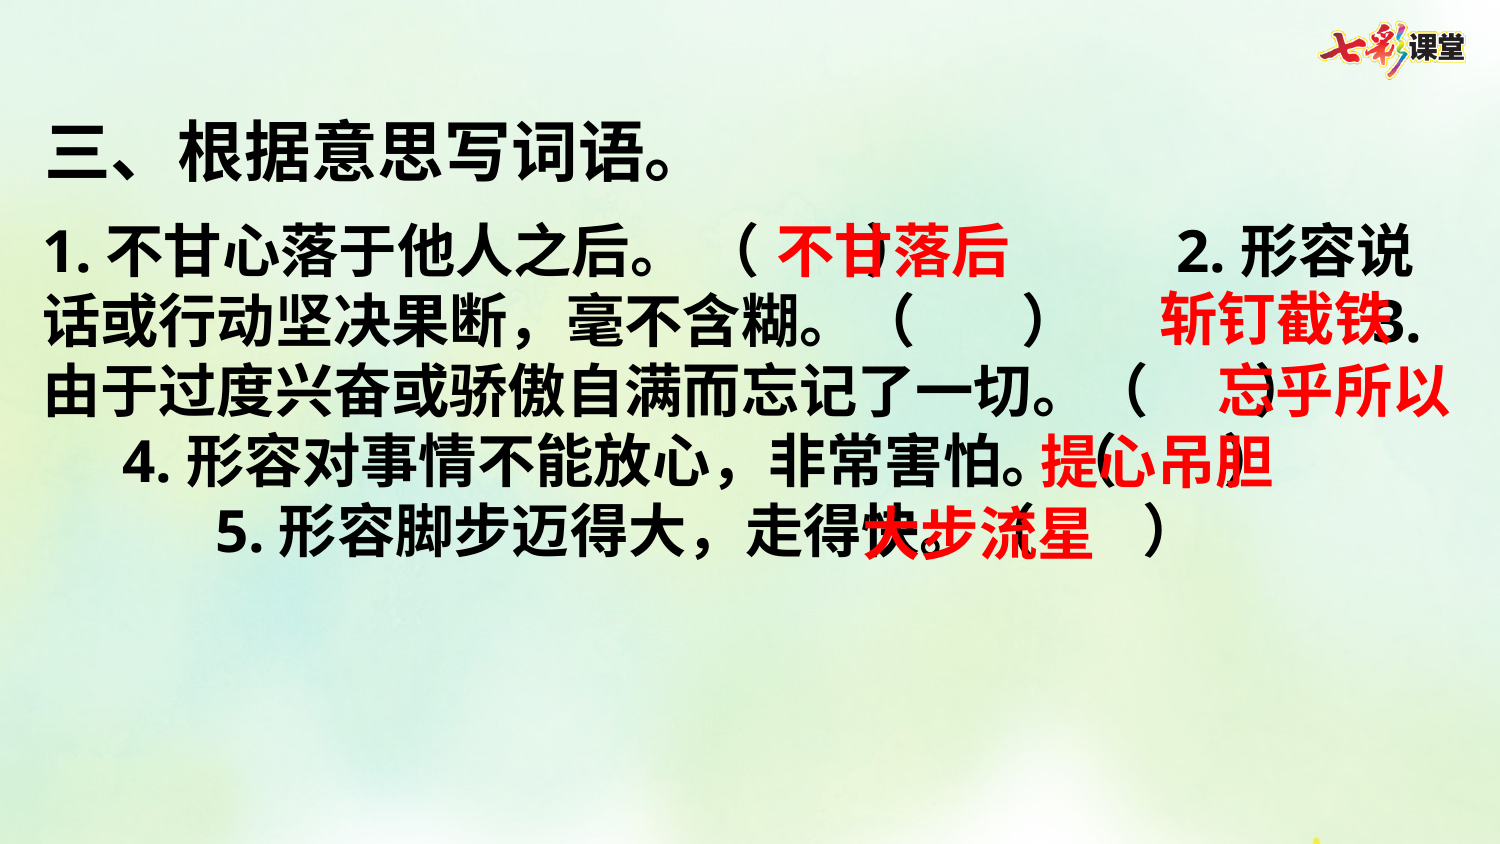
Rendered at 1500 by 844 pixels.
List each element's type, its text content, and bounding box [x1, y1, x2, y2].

text_box 1.不甘心落于他人之后。 （ ） 2.形容说话或行动坚决果断，毫不含糊。（ ） 3.由于过度兴奋或骄傲自满而忘记了一切。（ ） 4.形容对事情不能放心，非常害怕。（ ） 5.形容脚步迈得大，走得快。（ ） [27, 207, 1483, 572]
text_box 忘乎所以 [1202, 347, 1471, 432]
text_box 大步流星 [847, 489, 1116, 575]
text_box 不甘落后 [761, 207, 1030, 292]
picture [0, 0, 1500, 844]
text_box 斩钉截铁 [1144, 274, 1413, 360]
text_box 提心吊胆 [1025, 417, 1294, 503]
text_box 三、根据意思写词语。 [29, 102, 1313, 198]
